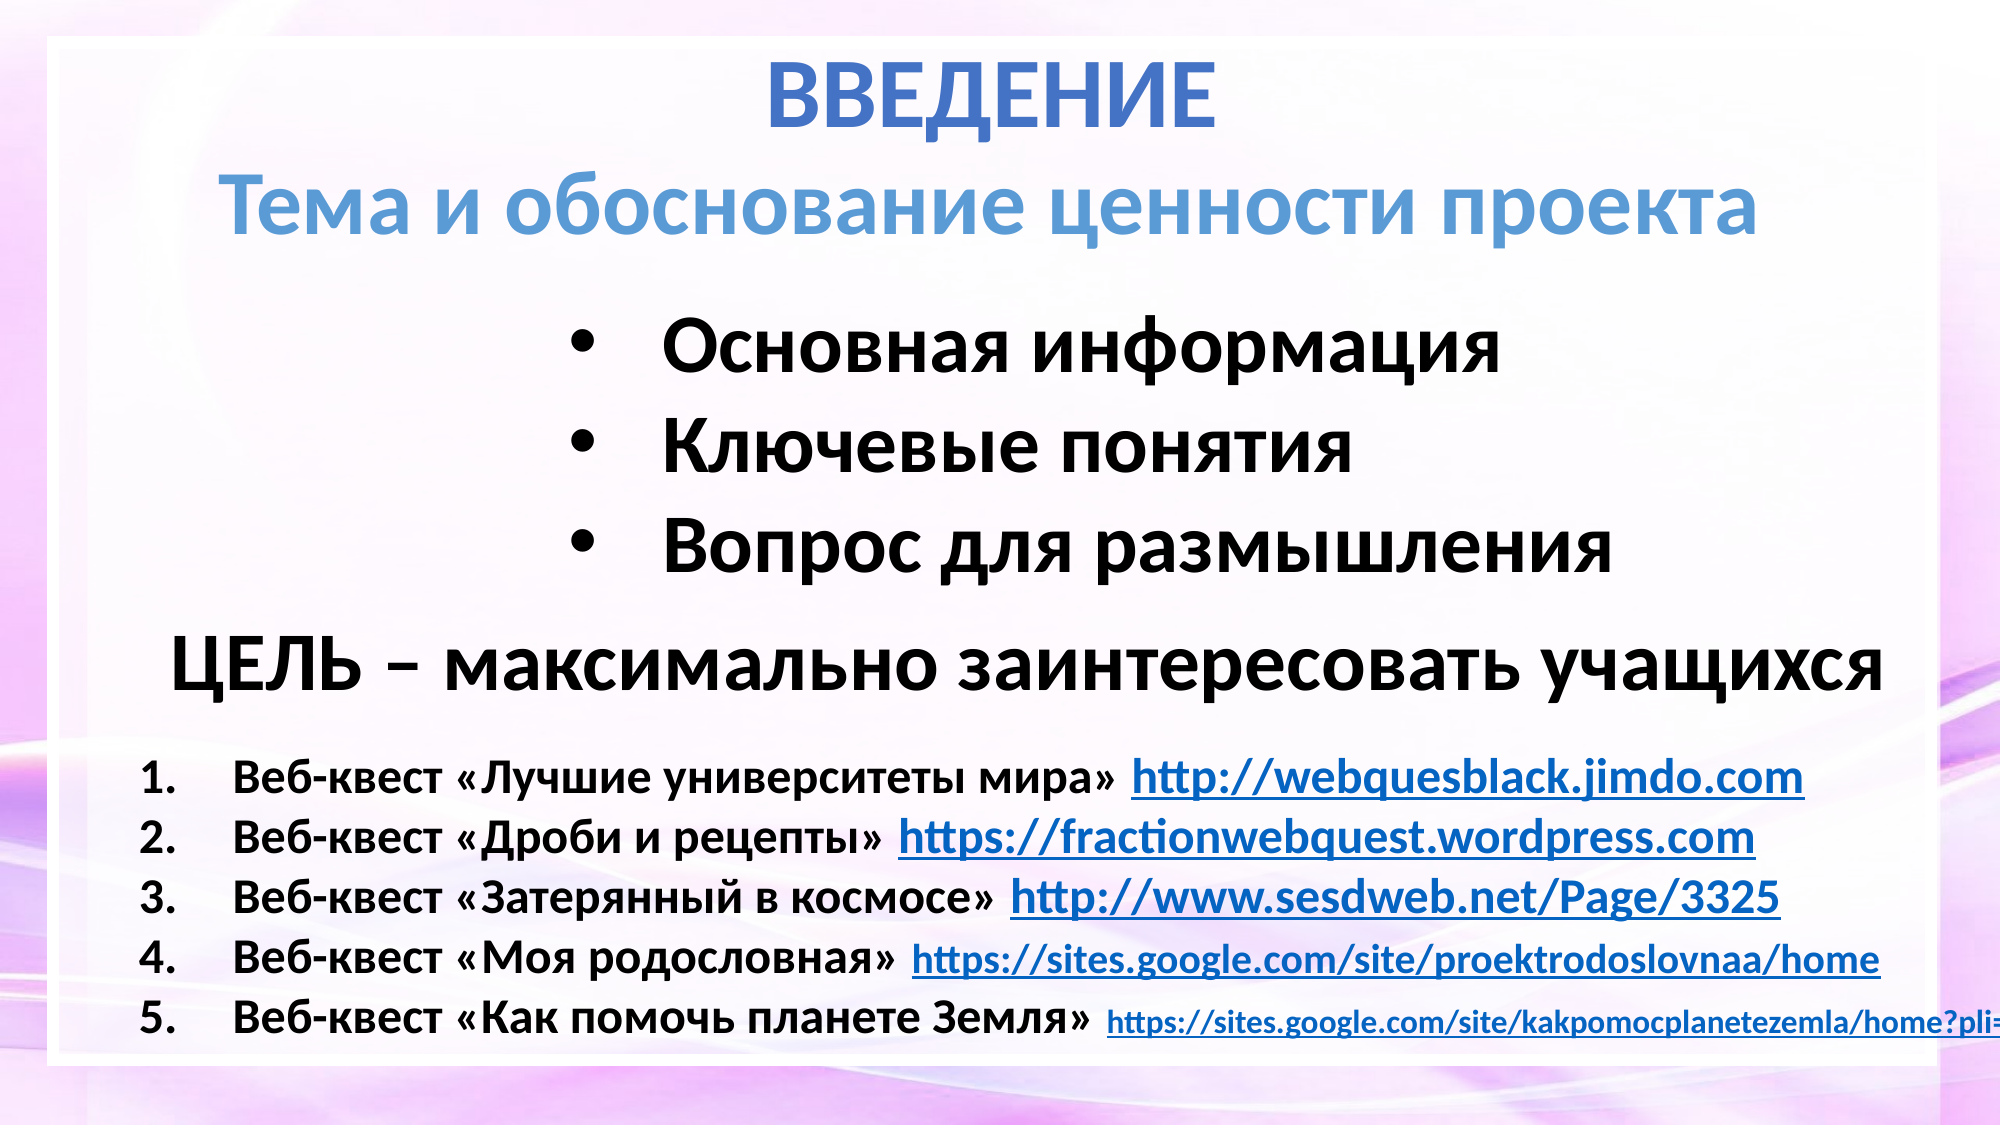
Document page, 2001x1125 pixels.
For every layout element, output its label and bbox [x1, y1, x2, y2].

text_box [0, 0, 2000, 1125]
